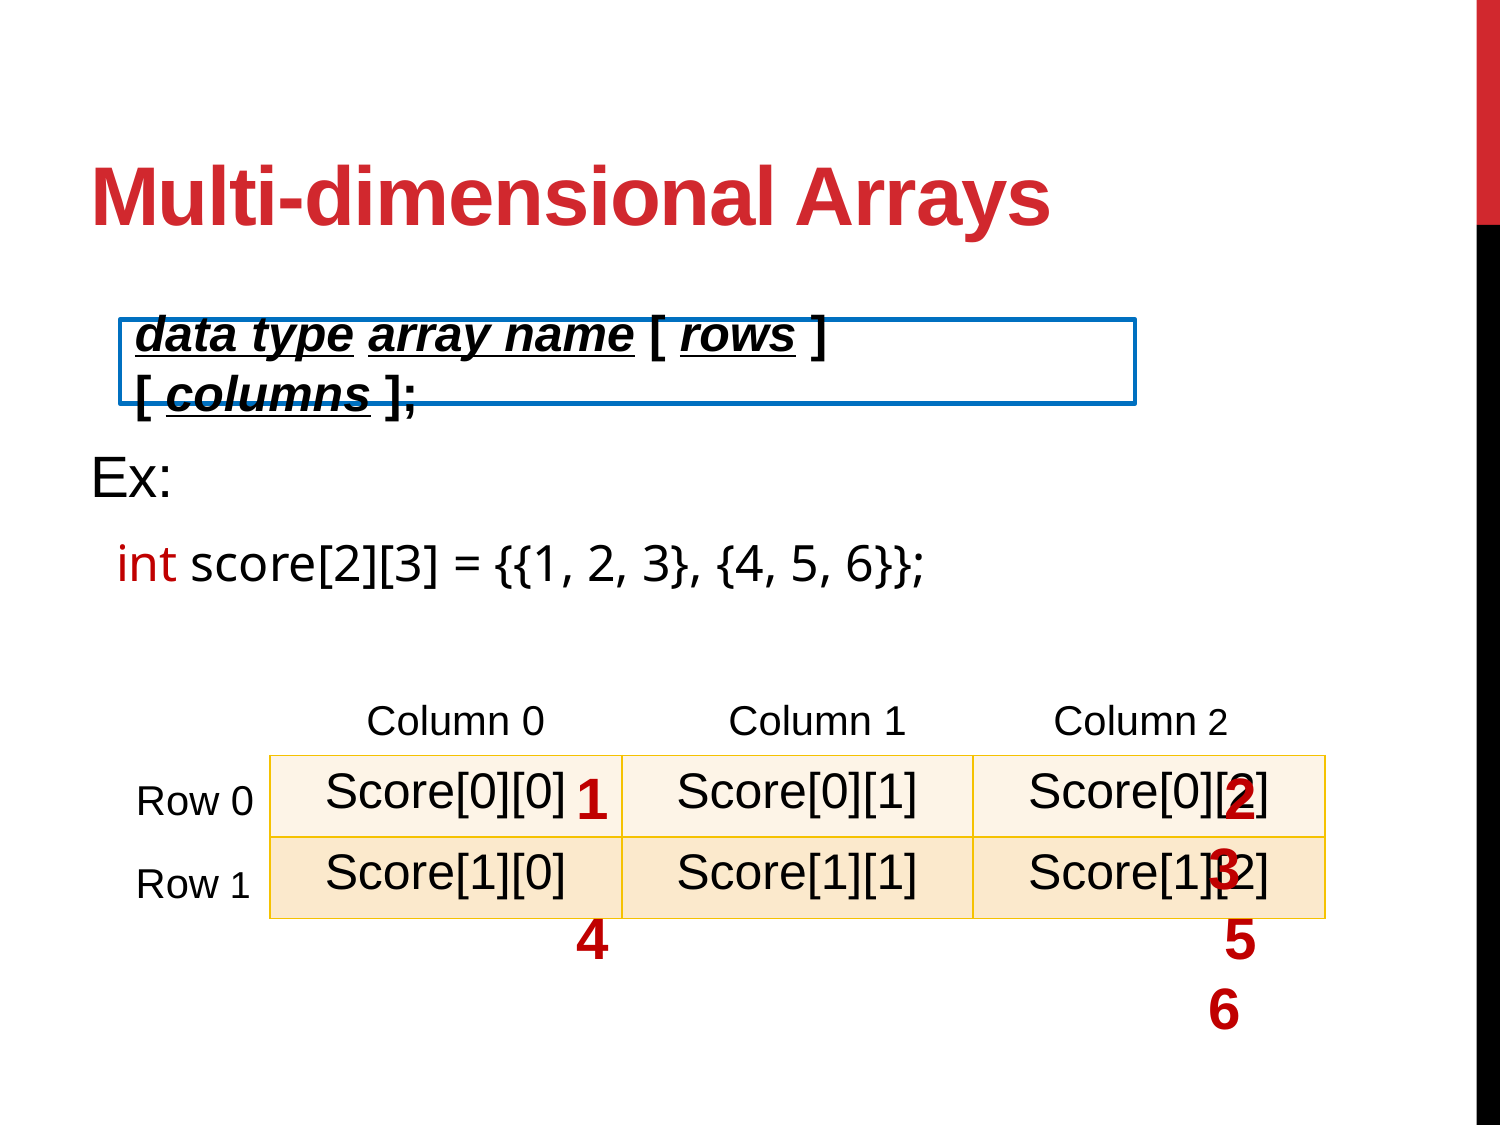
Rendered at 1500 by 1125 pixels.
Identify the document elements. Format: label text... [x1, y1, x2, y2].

text_box data type array name [ rows ] [ columns ]; [118, 317, 1137, 406]
list Ex: int score[2][3] = {{1, 2, 3}, {4, 5, 6}}; [75, 337, 1325, 1056]
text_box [119, 685, 1341, 916]
title Multi-dimensional Arrays [75, 25, 1325, 250]
